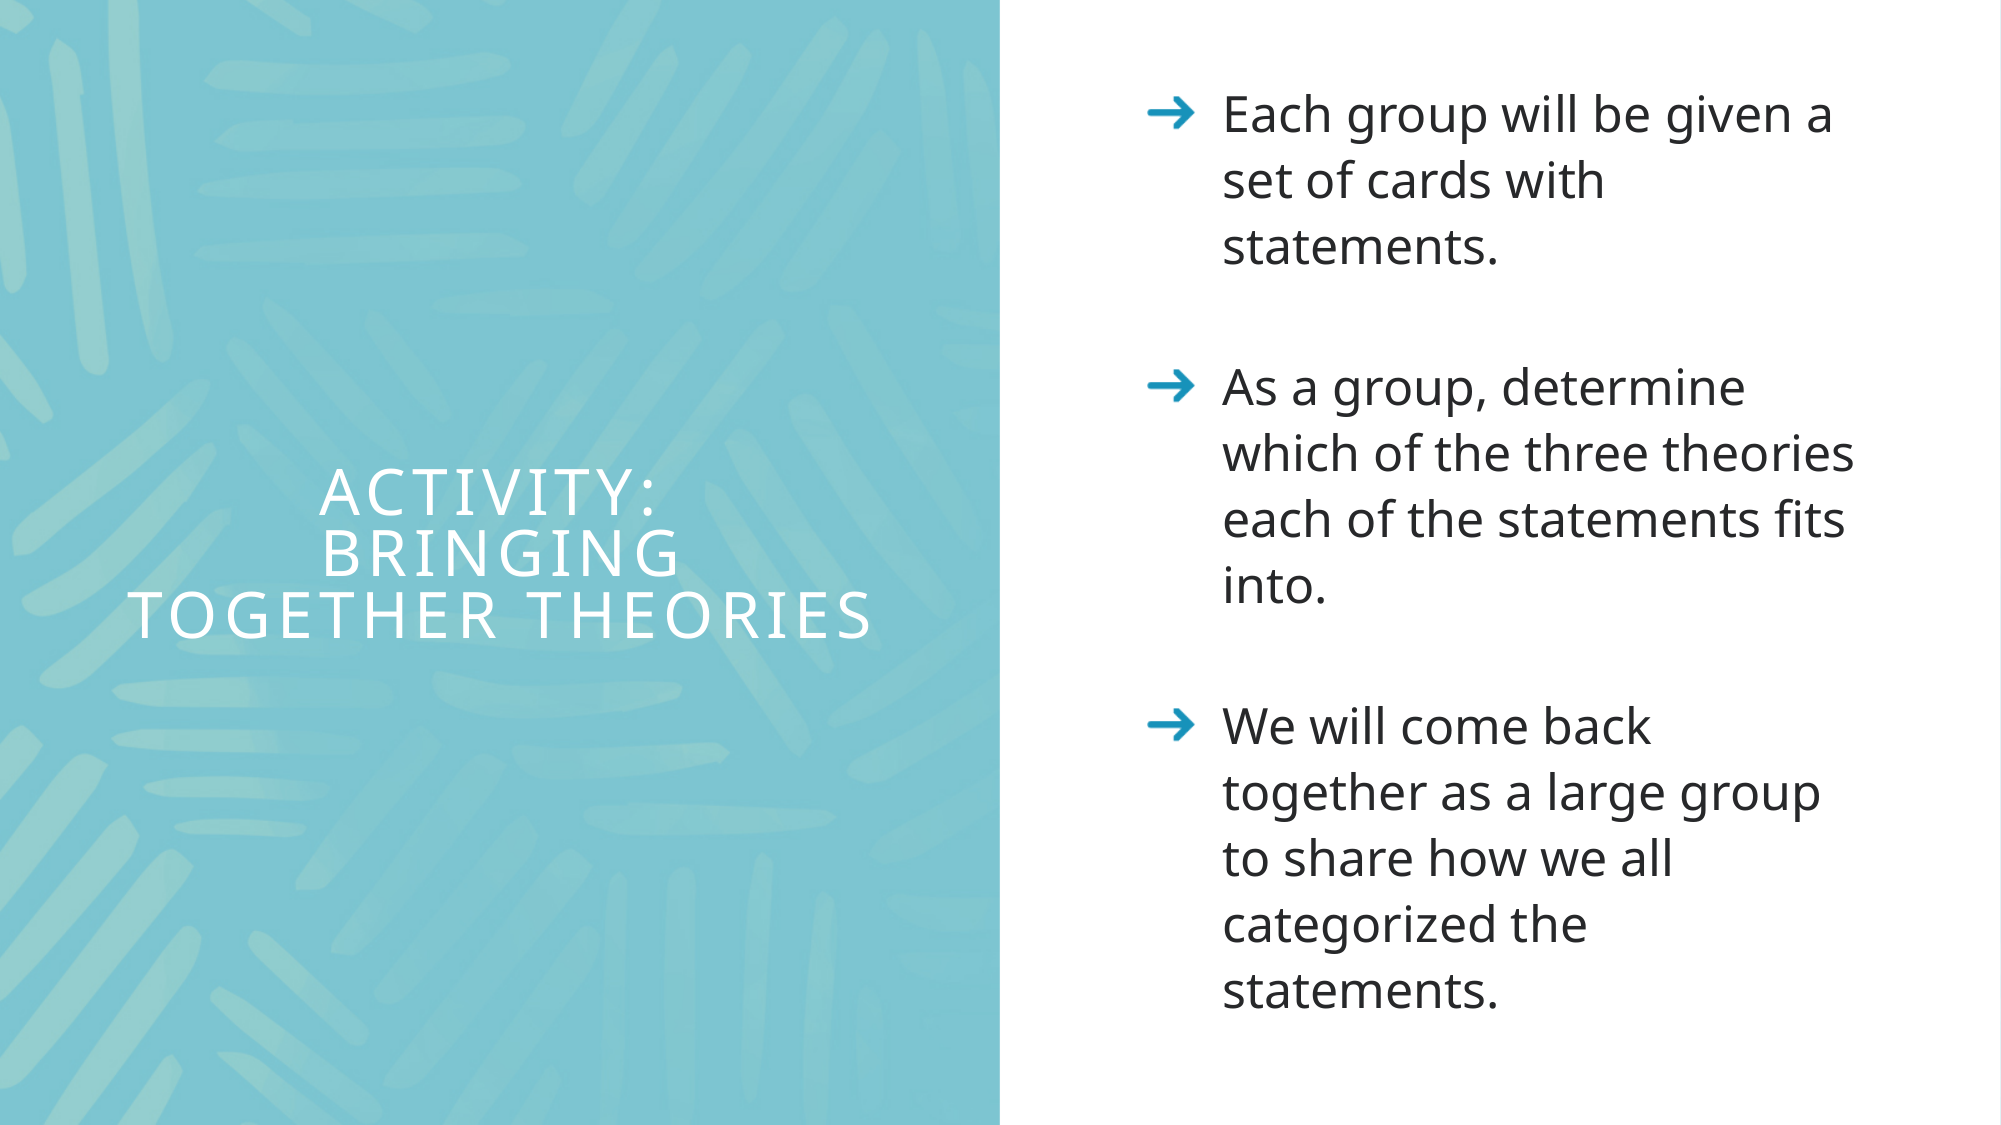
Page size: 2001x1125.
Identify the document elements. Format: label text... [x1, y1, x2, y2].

picture [0, 0, 2001, 1125]
list Each group will be given a set of cards with statements. As a group, determine which of the three theories each of the statements fits into. We will come back together as a large group to share how we all categorized the statements. [1140, 203, 1876, 1033]
title Activity: Bringing together theories [111, 431, 895, 685]
